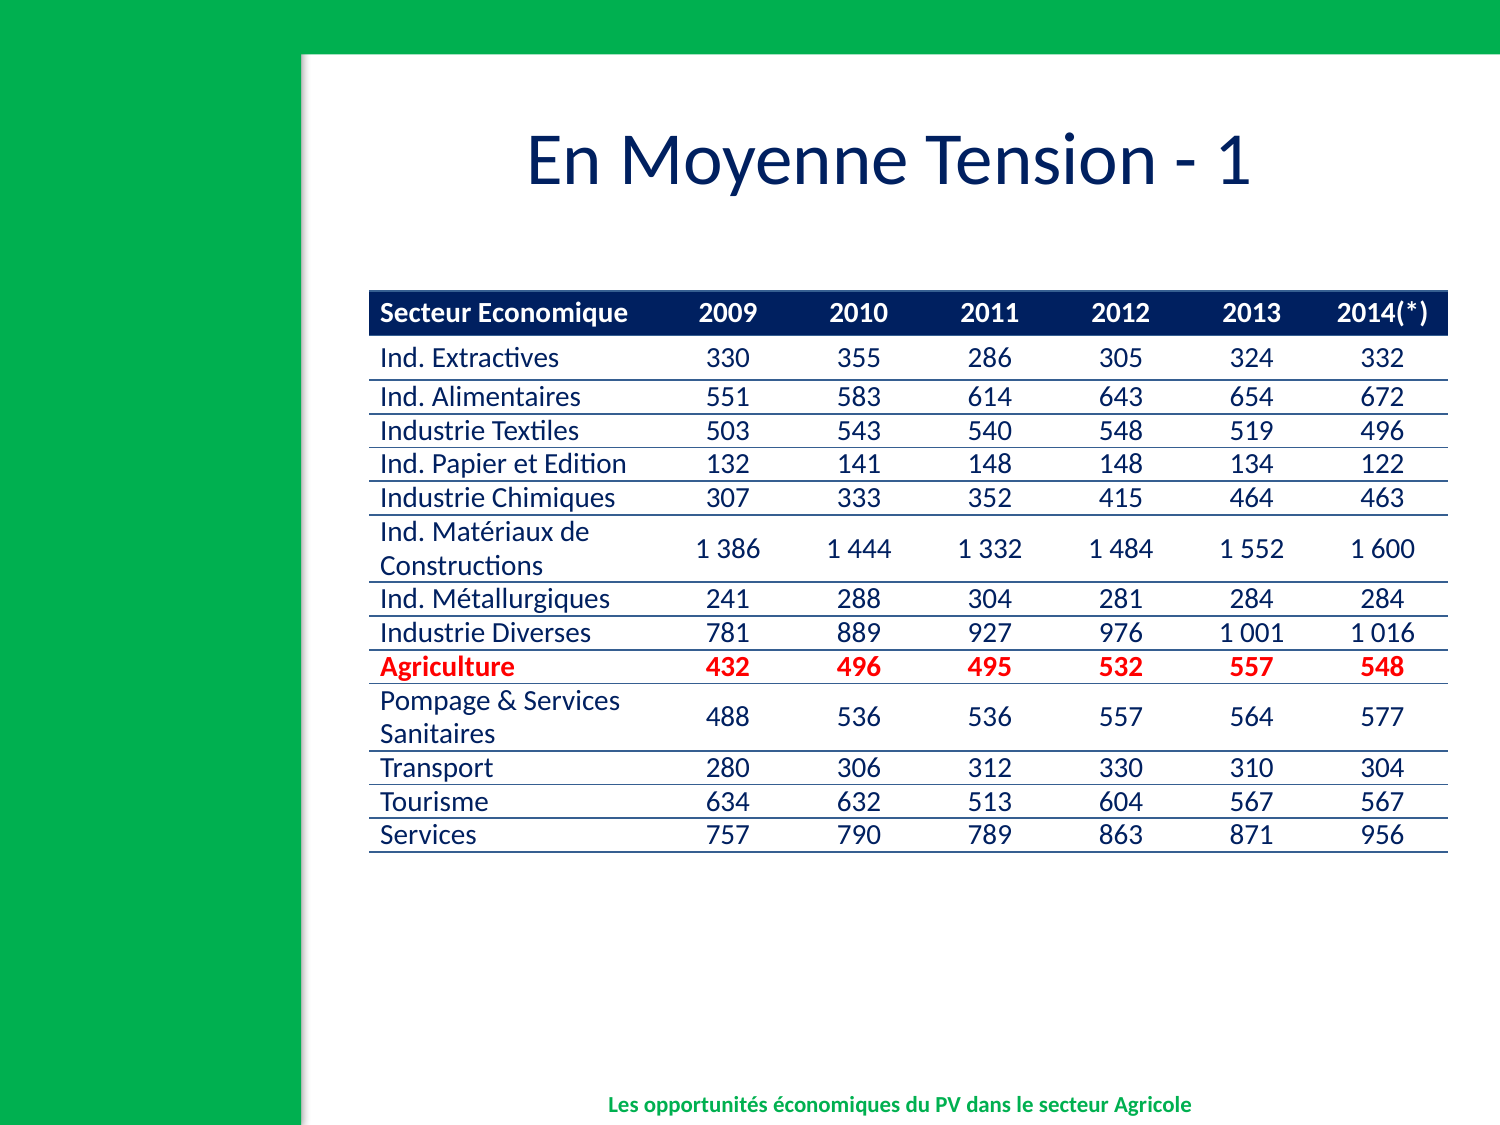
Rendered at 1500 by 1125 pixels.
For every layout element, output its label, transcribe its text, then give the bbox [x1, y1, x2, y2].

table_cell 536 [924, 684, 1055, 750]
table_header 2009 [663, 292, 793, 335]
table_cell 672 [1317, 381, 1448, 413]
table_cell 503 [663, 415, 793, 447]
table_cell 643 [1055, 381, 1186, 413]
table_cell 889 [793, 617, 924, 649]
table_cell Industrie Diverses [369, 617, 663, 649]
table_cell 557 [1055, 684, 1186, 750]
table_cell 304 [924, 583, 1055, 615]
table_cell 863 [1055, 819, 1186, 851]
table_cell 312 [924, 752, 1055, 784]
table_cell 564 [1186, 684, 1317, 750]
table_cell Ind. Métallurgiques [369, 583, 663, 615]
table_cell 548 [1317, 651, 1448, 683]
table_cell 280 [663, 752, 793, 784]
table_cell 463 [1317, 482, 1448, 514]
table_header 2014(*) [1317, 292, 1448, 335]
table_cell 305 [1055, 336, 1186, 379]
table_cell 532 [1055, 651, 1186, 683]
table_cell 1 001 [1186, 617, 1317, 649]
table_cell 567 [1186, 785, 1317, 817]
table_cell 1 600 [1317, 516, 1448, 581]
table_cell 330 [663, 336, 793, 379]
table_cell 583 [793, 381, 924, 413]
table_header 2011 [924, 292, 1055, 335]
table_cell 757 [663, 819, 793, 851]
table_cell 141 [793, 448, 924, 480]
table_cell 134 [1186, 448, 1317, 480]
table_cell Industrie Chimiques [369, 482, 663, 514]
table_cell 307 [663, 482, 793, 514]
table_cell 1 016 [1317, 617, 1448, 649]
table_cell 557 [1186, 651, 1317, 683]
table_cell 284 [1186, 583, 1317, 615]
table_cell 513 [924, 785, 1055, 817]
table_cell 871 [1186, 819, 1317, 851]
table_cell 790 [793, 819, 924, 851]
table_cell 519 [1186, 415, 1317, 447]
table_cell 540 [924, 415, 1055, 447]
table_cell 551 [663, 381, 793, 413]
table_cell 286 [924, 336, 1055, 379]
table_header 2012 [1055, 292, 1186, 335]
table_cell 324 [1186, 336, 1317, 379]
table_cell 654 [1186, 381, 1317, 413]
table_header 2013 [1186, 292, 1317, 335]
table_cell 241 [663, 583, 793, 615]
table_cell 352 [924, 482, 1055, 514]
table_cell 304 [1317, 752, 1448, 784]
table_cell 632 [793, 785, 924, 817]
table_cell 148 [1055, 448, 1186, 480]
table_cell 132 [663, 448, 793, 480]
table_cell 495 [924, 651, 1055, 683]
table_cell 332 [1317, 336, 1448, 379]
table_cell 488 [663, 684, 793, 750]
table_cell 288 [793, 583, 924, 615]
table_cell 634 [663, 785, 793, 817]
table_cell 1 332 [924, 516, 1055, 581]
table_cell Services [369, 819, 663, 851]
table_cell 284 [1317, 583, 1448, 615]
table_cell 1 386 [663, 516, 793, 581]
table_cell 306 [793, 752, 924, 784]
table_cell 789 [924, 819, 1055, 851]
table_cell 1 552 [1186, 516, 1317, 581]
table_cell 415 [1055, 482, 1186, 514]
table_cell 927 [924, 617, 1055, 649]
table_header 2010 [793, 292, 924, 335]
table_cell Ind. Papier et Edition [369, 448, 663, 480]
table_cell 604 [1055, 785, 1186, 817]
table_cell Ind. Alimentaires [369, 381, 663, 413]
table_cell 567 [1317, 785, 1448, 817]
table_cell Tourisme [369, 785, 663, 817]
table_cell 614 [924, 381, 1055, 413]
table_cell Pompage & Services Sanitaires [369, 684, 663, 750]
table_cell 148 [924, 448, 1055, 480]
table_cell Transport [369, 752, 663, 784]
table_cell Industrie Textiles [369, 415, 663, 447]
table_cell 122 [1317, 448, 1448, 480]
table_cell 976 [1055, 617, 1186, 649]
table_cell 496 [793, 651, 924, 683]
table_cell 548 [1055, 415, 1186, 447]
table_cell 543 [793, 415, 924, 447]
table_cell Ind. Extractives [369, 336, 663, 379]
table_cell 956 [1317, 819, 1448, 851]
table_cell 355 [793, 336, 924, 379]
table_header Secteur Economique [369, 292, 663, 335]
table_cell 330 [1055, 752, 1186, 784]
table_cell 577 [1317, 684, 1448, 750]
table_cell 333 [793, 482, 924, 514]
table_cell 432 [663, 651, 793, 683]
table_cell 310 [1186, 752, 1317, 784]
table_cell Agriculture [369, 651, 663, 683]
text_box En Moyenne Tension - 1 [371, 101, 1408, 196]
table_cell 496 [1317, 415, 1448, 447]
table_cell 464 [1186, 482, 1317, 514]
table_cell 281 [1055, 583, 1186, 615]
table_cell 781 [663, 617, 793, 649]
table_cell 1 444 [793, 516, 924, 581]
table_cell 536 [793, 684, 924, 750]
table_cell 1 484 [1055, 516, 1186, 581]
table_cell Ind. Matériaux de Constructions [369, 516, 663, 581]
